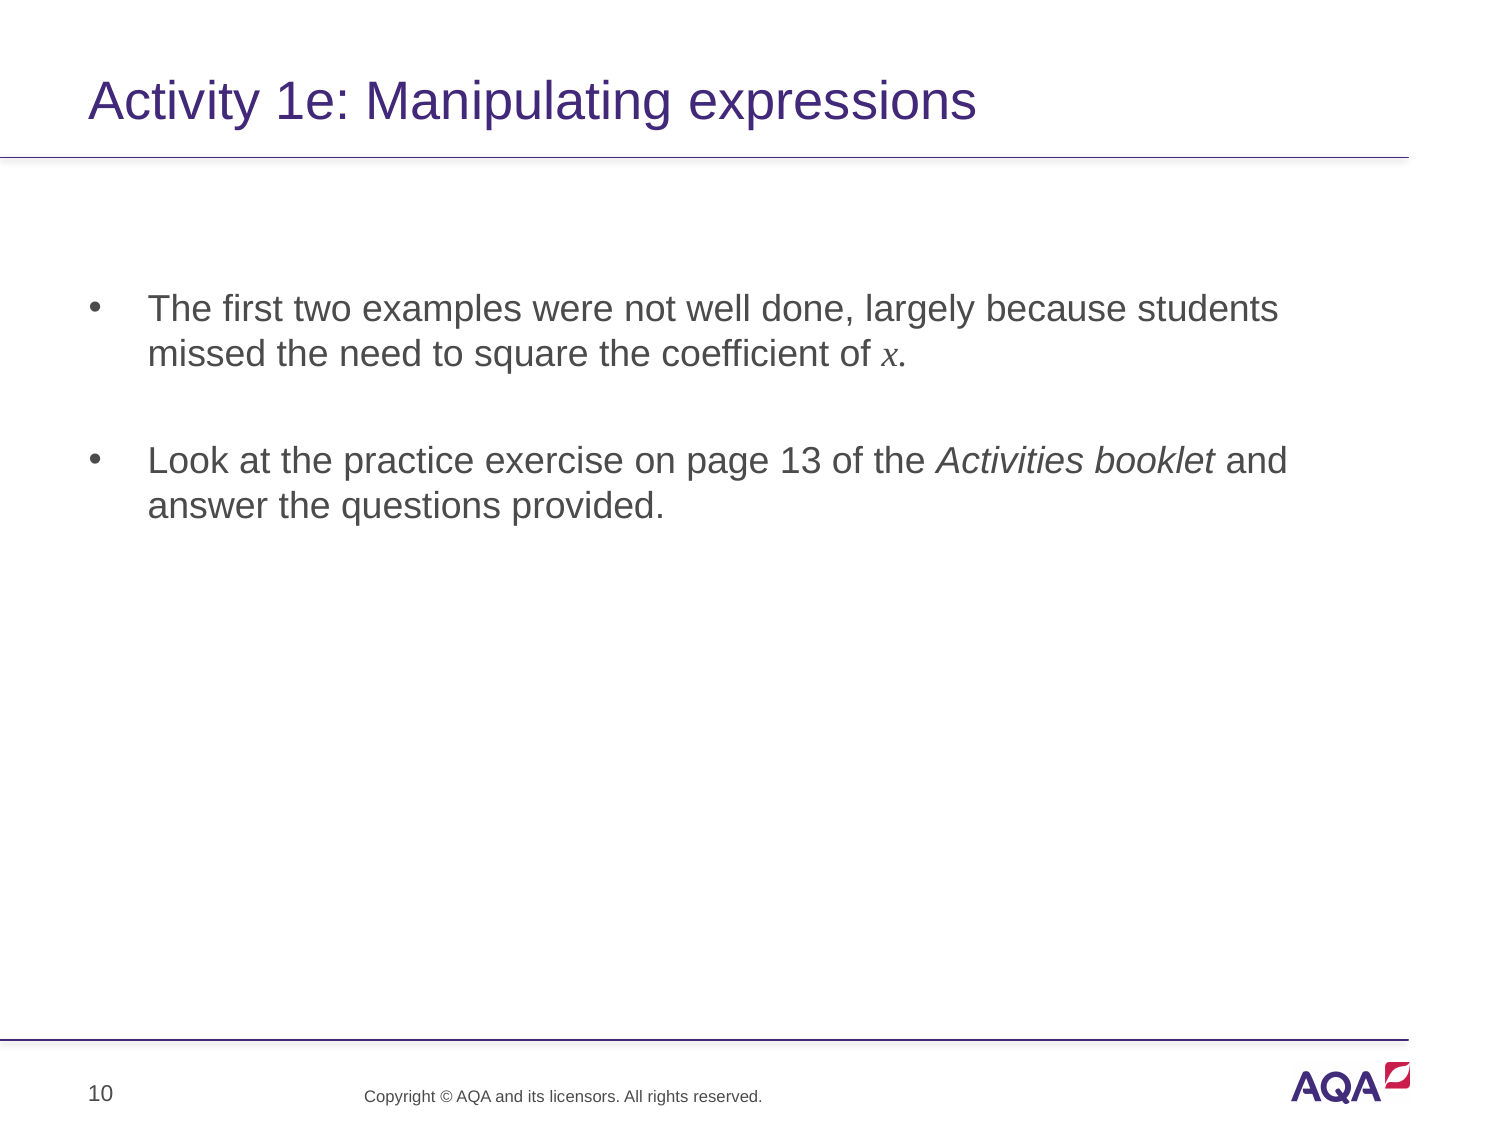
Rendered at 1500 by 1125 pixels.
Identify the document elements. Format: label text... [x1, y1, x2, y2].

footer Copyright © AQA and its licensors. All rights reserved. [324, 1084, 764, 1124]
picture [1291, 1062, 1410, 1104]
list The first two examples were not well done, largely because students missed the need to square the coefficient of x. Look at the practice exercise on page 13 of the Activities booklet and answer the questions provided. [88, 284, 1409, 1007]
title Activity 1e: Manipulating expressions [88, 72, 1409, 144]
slide_number 10 [72, 1062, 188, 1123]
